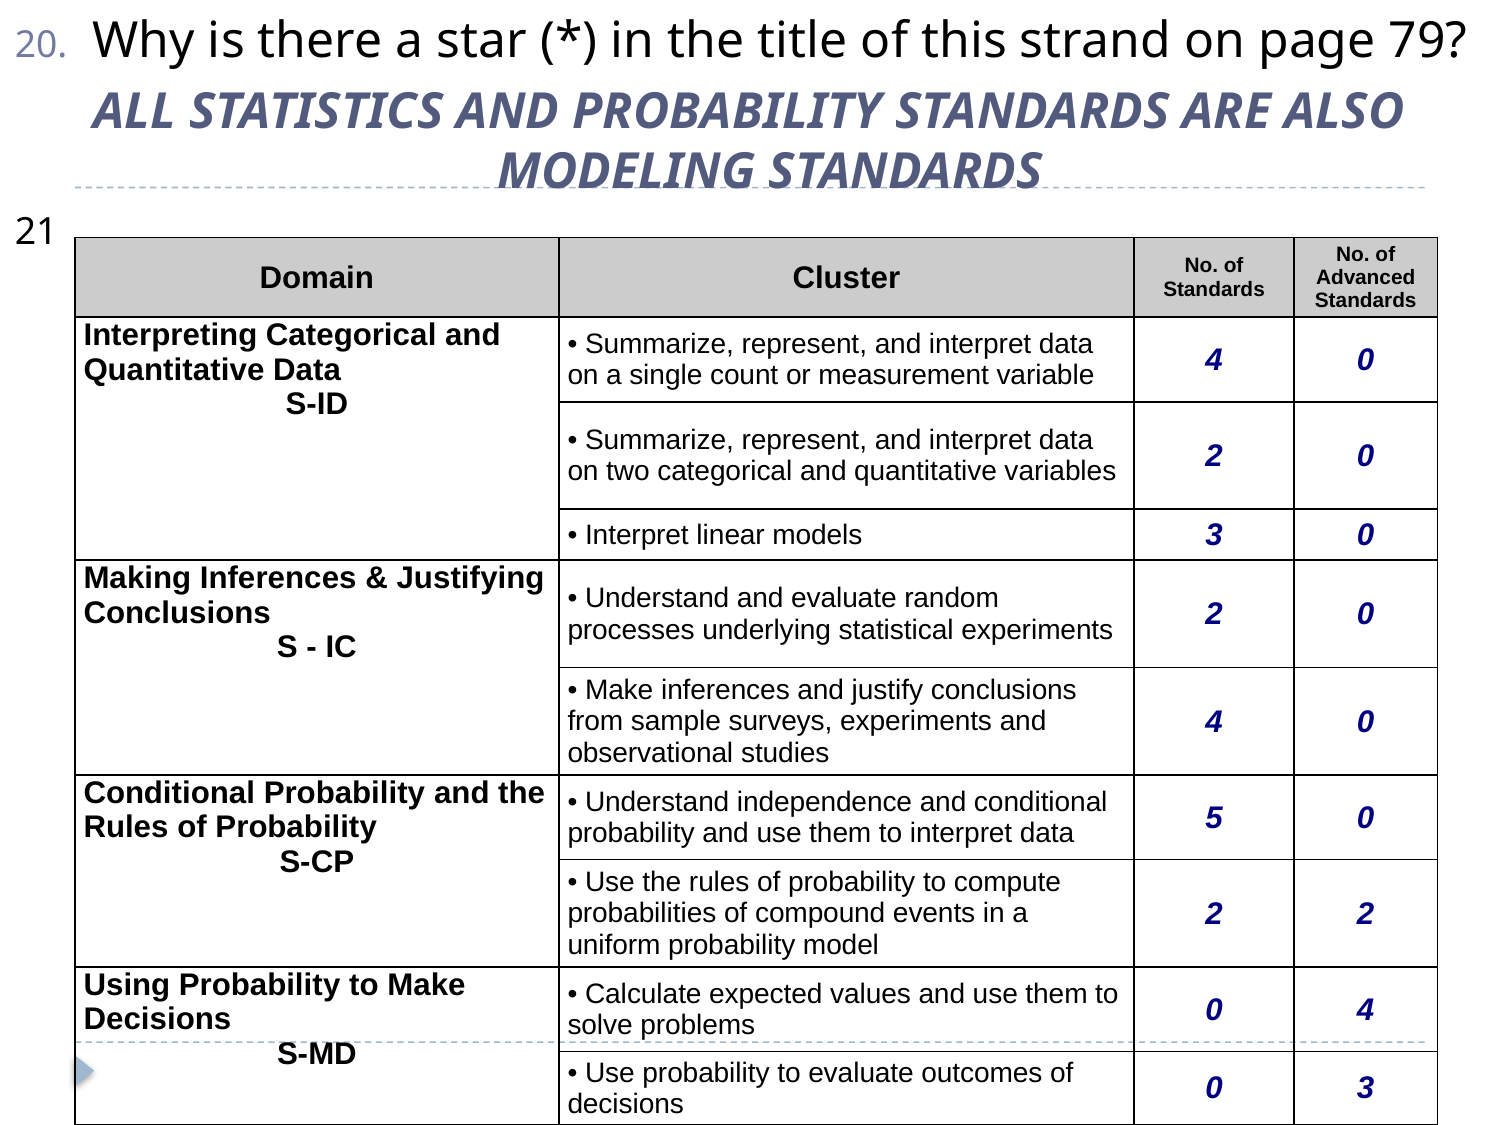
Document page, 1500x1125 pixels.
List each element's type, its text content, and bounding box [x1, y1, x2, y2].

table_cell 0 [1295, 510, 1437, 559]
table_cell 4 [1135, 668, 1293, 774]
table_cell 0 [1295, 403, 1437, 508]
table_header No. of Standards [1135, 238, 1293, 316]
table_cell 3 [1295, 1052, 1437, 1124]
table_cell 5 [1135, 776, 1293, 859]
table_cell • Make inferences and justify conclusions from sample surveys, experiments and observational studies [560, 668, 1133, 774]
table_cell 2 [1135, 561, 1293, 667]
table_cell 0 [1295, 668, 1437, 774]
table_cell Making Inferences & Justifying Conclusions S - IC [76, 561, 558, 774]
table_cell • Calculate expected values and use them to solve problems [560, 968, 1133, 1051]
table_cell 0 [1295, 318, 1437, 401]
list Why is there a star (*) in the title of this strand on page 79? ALL STATISTICS AND PROBABILITY STANDARDS ARE ALSO MODELING STANDARDS [0, 0, 1500, 250]
table_cell 0 [1135, 1052, 1293, 1124]
table_cell Interpreting Categorical and Quantitative Data S-ID [76, 318, 558, 559]
table_cell • Summarize, represent, and interpret data on two categorical and quantitative variables [560, 403, 1133, 508]
table_cell • Summarize, represent, and interpret data on a single count or measurement variable [560, 318, 1133, 401]
table_header Domain [76, 238, 558, 316]
table_header No. of Advanced Standards [1295, 238, 1437, 316]
table_cell Conditional Probability and the Rules of Probability S-CP [76, 776, 558, 966]
table_cell 2 [1295, 860, 1437, 966]
table_cell 2 [1135, 860, 1293, 966]
table_cell • Understand independence and conditional probability and use them to interpret data [560, 776, 1133, 859]
table_header Cluster [560, 238, 1133, 316]
table_cell 2 [1135, 403, 1293, 508]
table_cell • Understand and evaluate random processes underlying statistical experiments [560, 561, 1133, 667]
table_cell • Use the rules of probability to compute probabilities of compound events in a uniform probability model [560, 860, 1133, 966]
table_cell 0 [1135, 968, 1293, 1051]
table_cell 0 [1295, 776, 1437, 859]
table_cell • Interpret linear models [560, 510, 1133, 559]
table_cell 4 [1295, 968, 1437, 1051]
table_cell 3 [1135, 510, 1293, 559]
table_cell 4 [1135, 318, 1293, 401]
table_cell Using Probability to Make Decisions S-MD [76, 968, 558, 1124]
text_box 21 [0, 199, 88, 260]
table_cell 0 [1295, 561, 1437, 667]
table_cell • Use probability to evaluate outcomes of decisions [560, 1052, 1133, 1124]
